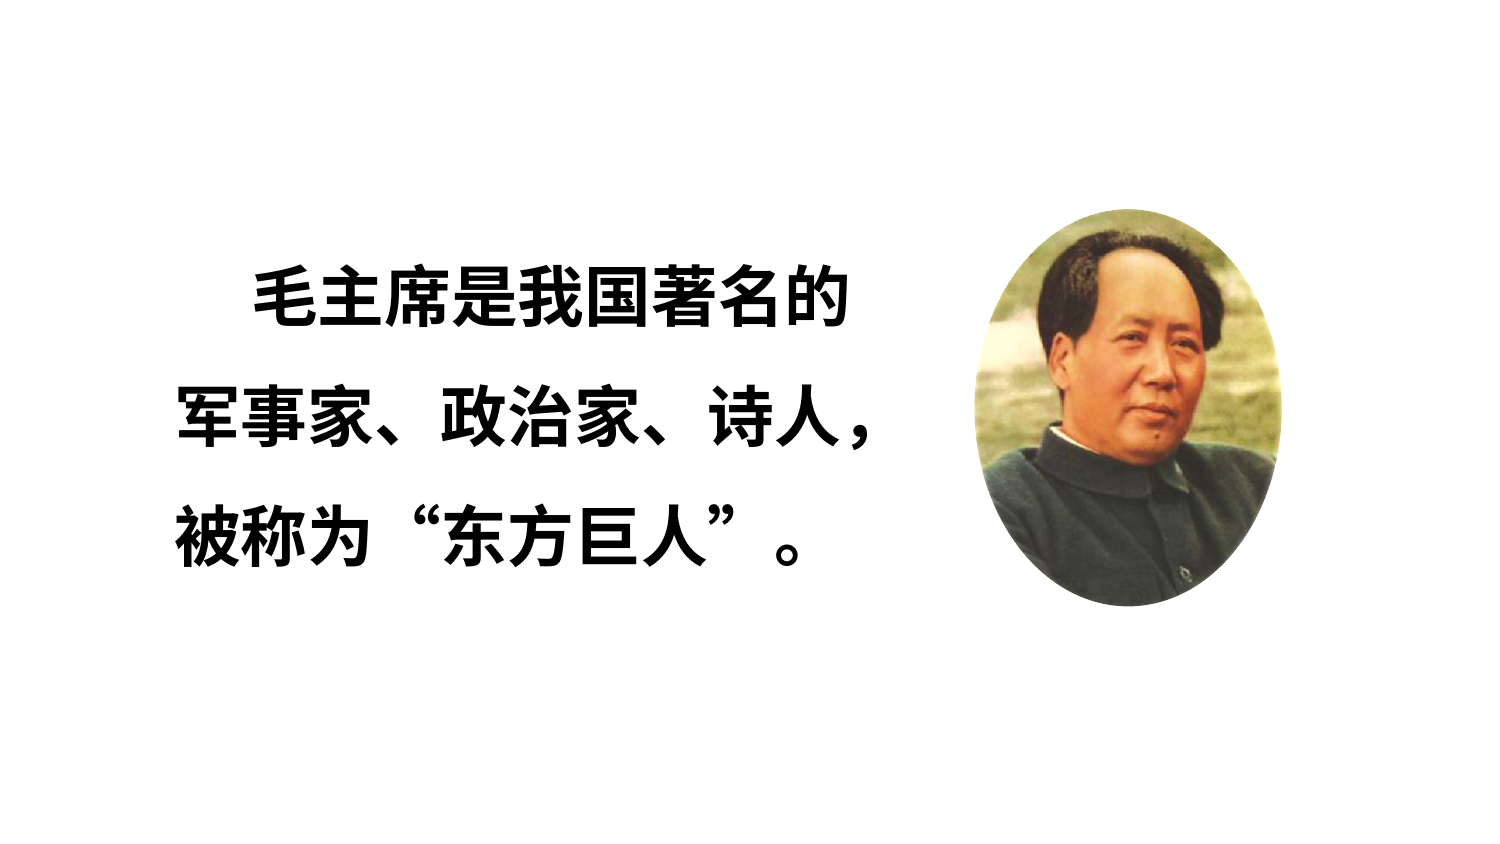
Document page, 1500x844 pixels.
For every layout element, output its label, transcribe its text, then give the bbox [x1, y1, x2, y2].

picture [974, 209, 1282, 607]
text_box 毛主席是我国著名的军事家、政治家、诗人，被称为“东方巨人”。 [159, 207, 927, 583]
